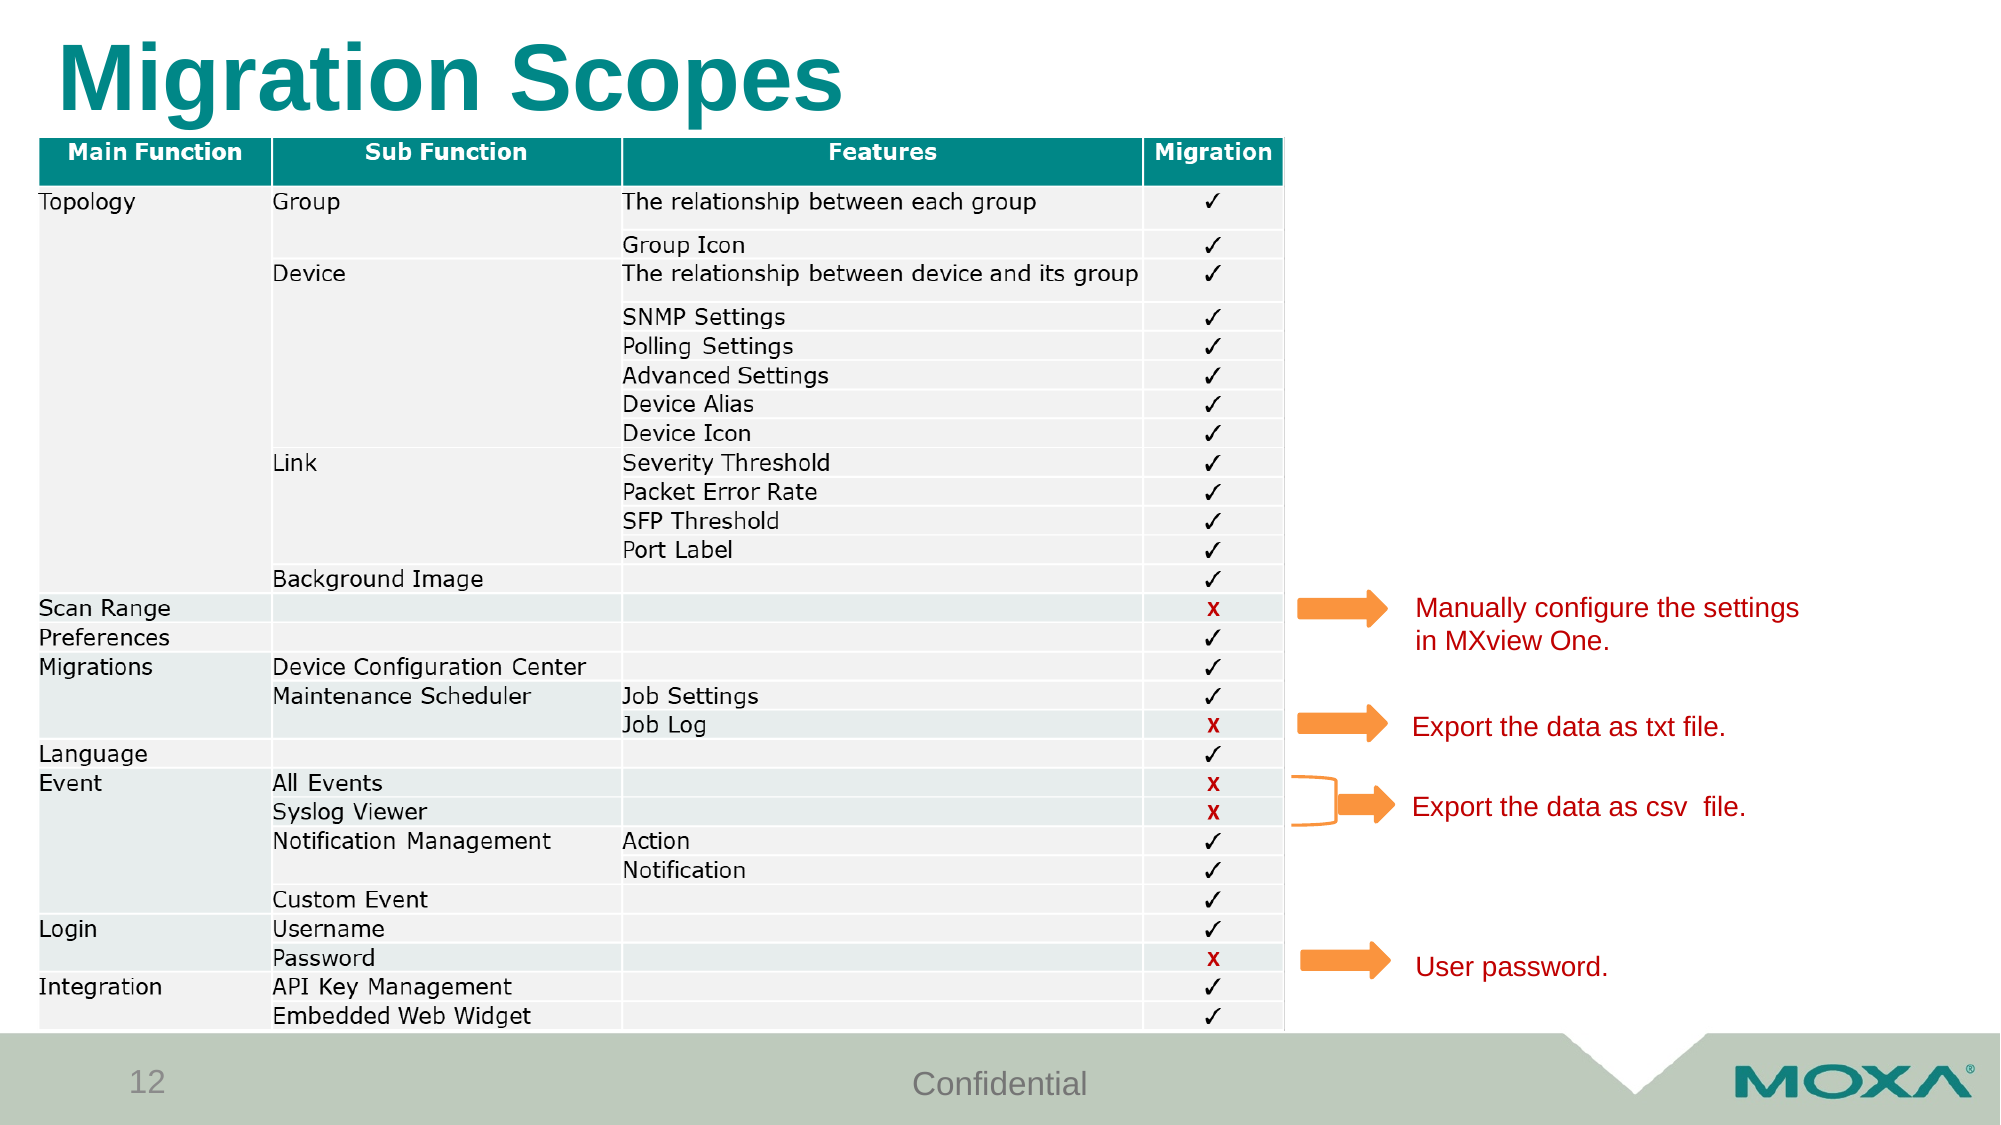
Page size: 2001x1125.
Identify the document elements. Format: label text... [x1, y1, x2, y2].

text_box [1300, 941, 1391, 980]
text_box Export the data as txt file. [1397, 684, 1820, 750]
text_box User password. [1400, 924, 1824, 989]
text_box Export the data as csv file. [1397, 764, 1820, 830]
text_box [1297, 589, 1388, 628]
text_box Manually configure the settings in MXview One. [1400, 581, 1840, 664]
slide_number 12 [70, 1051, 181, 1111]
text_box [1338, 785, 1396, 824]
text_box [1297, 704, 1388, 743]
picture [0, 0, 2000, 1125]
text_box [1291, 775, 1337, 826]
title Migration Scopes [42, 0, 1918, 151]
